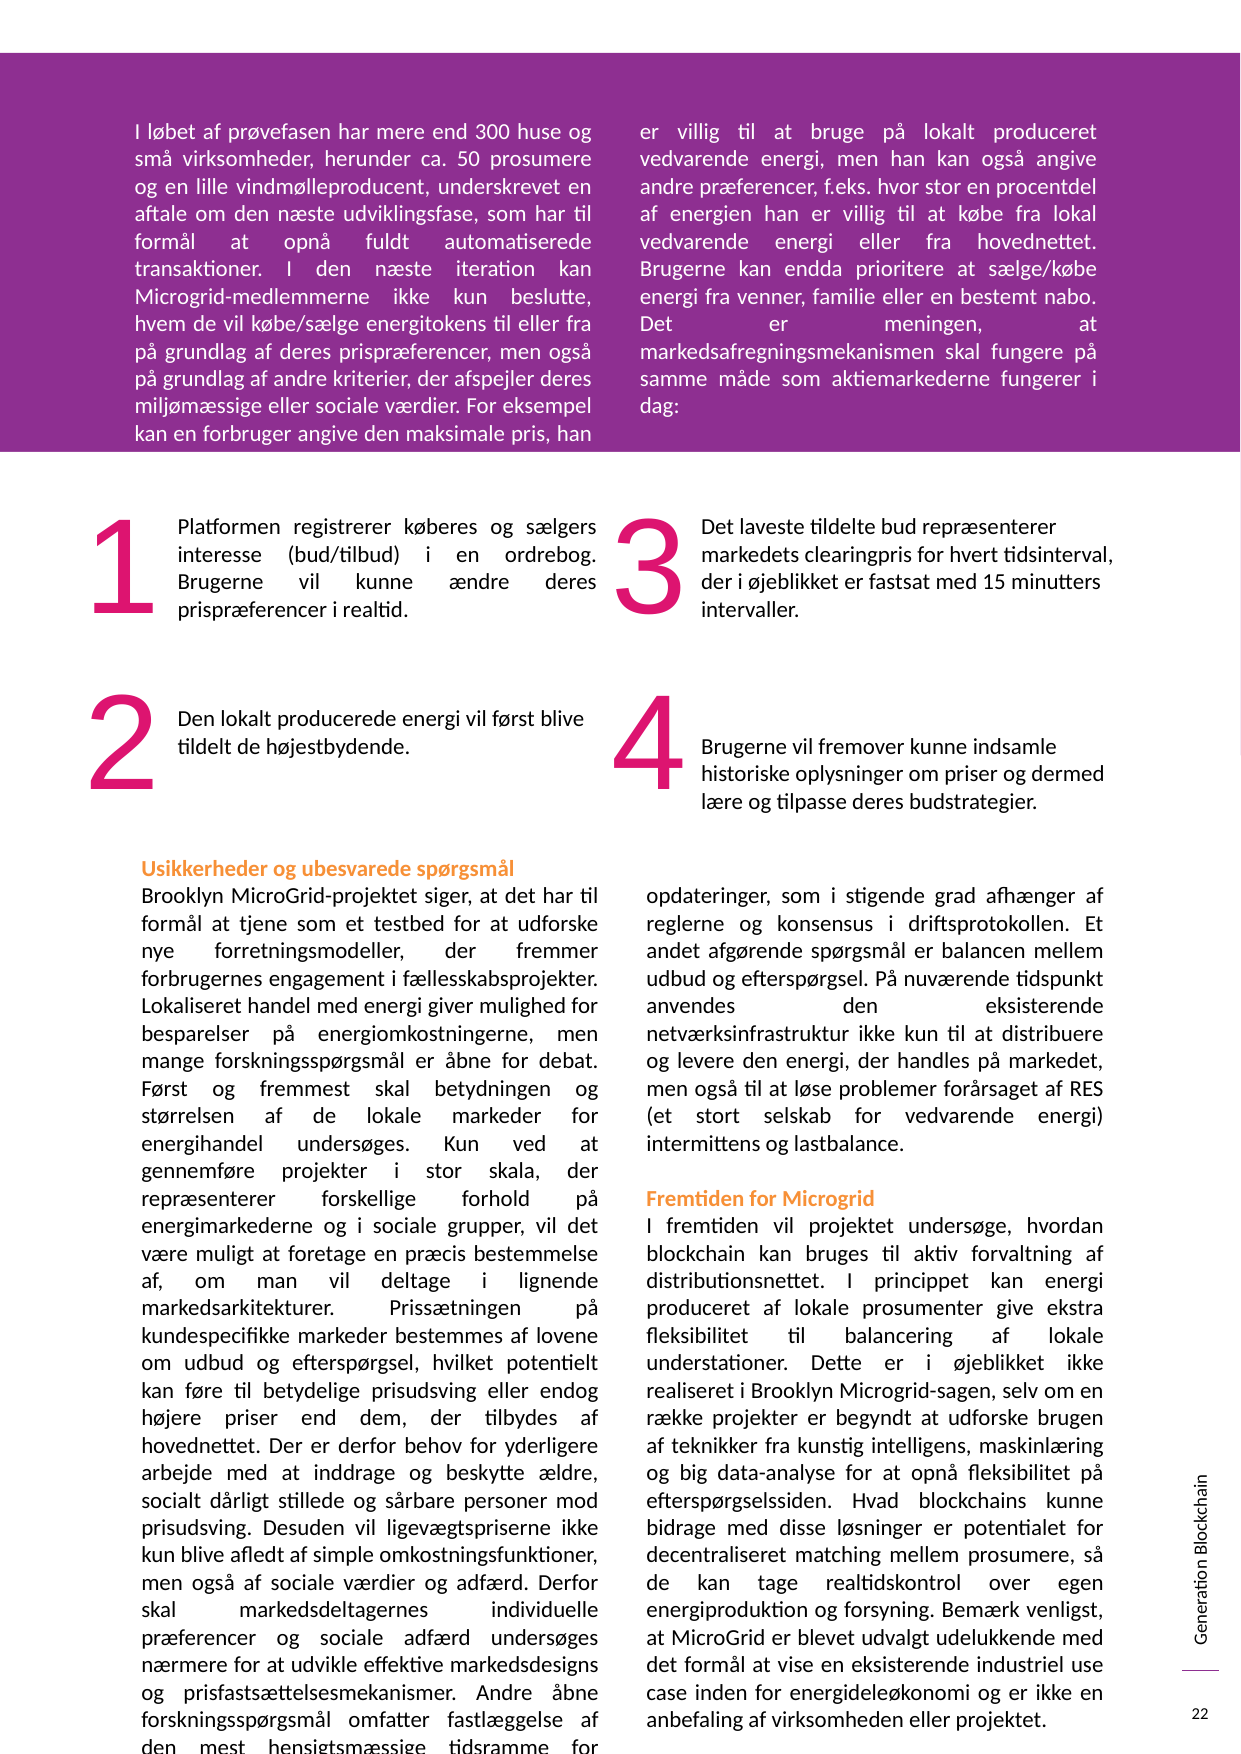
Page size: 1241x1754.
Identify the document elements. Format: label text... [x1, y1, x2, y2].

text_box Platformen registrerer køberes og sælgers interesse (bud/tilbud) i en ordrebog. Brugerne vil kunne ændre deres prispræferencer i realtid. Den lokalt producerede energi vil først blive tildelt de højestbydende. [178, 504, 596, 810]
text_box 1 [70, 470, 178, 646]
text_box 2 [70, 646, 178, 824]
text_box I løbet af prøvefasen har mere end 300 huse og små virksomheder, herunder ca. 50 prosumere og en lille vindmølleproducent, underskrevet en aftale om den næste udviklingsfase, som har til formål at opnå fuldt automatiserede transaktioner. I den næste iteration kan Microgrid-medlemmerne ikke kun beslutte, hvem de vil købe/sælge energitokens til eller fra på grundlag af deres prispræferencer, men også på grundlag af andre kriterier, der afspejler deres miljømæssige eller sociale værdier. For eksempel kan en forbruger angive den maksimale pris, han er villig til at bruge på lokalt produceret vedvarende energi, men han kan også angive andre præferencer, f.eks. hvor stor en procentdel af energien han er villig til at købe fra lokal vedvarende energi eller fra hovednettet. Brugerne kan endda prioritere at sælge/købe energi fra venner, familie eller en bestemt nabo. Det er meningen, at markedsafregningsmekanismen skal fungere på samme måde som aktiemarkederne fungerer i dag: [119, 109, 1113, 386]
text_box 4 [596, 646, 705, 824]
text_box 3 [596, 470, 705, 646]
text_box [0, 451, 1241, 850]
text_box Usikkerheder og ubesvarede spørgsmål Brooklyn MicroGrid-projektet siger, at det har til formål at tjene som et testbed for at udforske nye forretningsmodeller, der fremmer forbrugernes engagement i fællesskabsprojekter. Lokaliseret handel med energi giver mulighed for besparelser på energiomkostningerne, men mange forskningsspørgsmål er åbne for debat. Først og fremmest skal betydningen og størrelsen af de lokale markeder for energihandel undersøges. Kun ved at gennemføre projekter i stor skala, der repræsenterer forskellige forhold på energimarkederne og i sociale grupper, vil det være muligt at foretage en præcis bestemmelse af, om man vil deltage i lignende markedsarkitekturer. Prissætningen på kundespecifikke markeder bestemmes af lovene om udbud og efterspørgsel, hvilket potentielt kan føre til betydelige prisudsving eller endog højere priser end dem, der tilbydes af hovednettet. Der er derfor behov for yderligere arbejde med at inddrage og beskytte ældre, socialt dårligt stillede og sårbare personer mod prisudsving. Desuden vil ligevægtspriserne ikke kun blive afledt af simple omkostningsfunktioner, men også af sociale værdier og adfærd. Derfor skal markedsdeltagernes individuelle præferencer og sociale adfærd undersøges nærmere for at udvikle effektive markedsdesigns og prisfastsættelsesmekanismer. Andre åbne forskningsspørgsmål omfatter fastlæggelse af den mest hensigtsmæssige tidsramme for markedsafklaring og data opdateringer, som i stigende grad afhænger af reglerne og konsensus i driftsprotokollen. Et andet afgørende spørgsmål er balancen mellem udbud og efterspørgsel. På nuværende tidspunkt anvendes den eksisterende netværksinfrastruktur ikke kun til at distribuere og levere den energi, der handles på markedet, men også til at løse problemer forårsaget af RES (et stort selskab for vedvarende energi) intermittens og lastbalance. Fremtiden for Microgrid I fremtiden vil projektet undersøge, hvordan blockchain kan bruges til aktiv forvaltning af distributionsnettet. I princippet kan energi produceret af lokale prosumenter give ekstra fleksibilitet til balancering af lokale understationer. Dette er i øjeblikket ikke realiseret i Brooklyn Microgrid-sagen, selv om en række projekter er begyndt at udforske brugen af teknikker fra kunstig intelligens, maskinlæring og big data-analyse for at opnå fleksibilitet på efterspørgselssiden. Hvad blockchains kunne bidrage med disse løsninger er potentialet for decentraliseret matching mellem prosumere, så de kan tage realtidskontrol over egen energiproduktion og forsyning. Bemærk venligst, at MicroGrid er blevet udvalgt udelukkende med det formål at vise en eksisterende industriel use case inden for energideleøkonomi og er ikke en anbefaling af virksomheden eller projektet. [126, 846, 1120, 1645]
slide_number 22 [1169, 1674, 1231, 1751]
text_box Det laveste tildelte bud repræsenterer markedets clearingpris for hvert tidsinterval, der i øjeblikket er fastsat med 15 minutters intervaller. Brugerne vil fremover kunne indsamle historiske oplysninger om priser og dermed lære og tilpasse deres budstrategier. [705, 504, 1136, 810]
